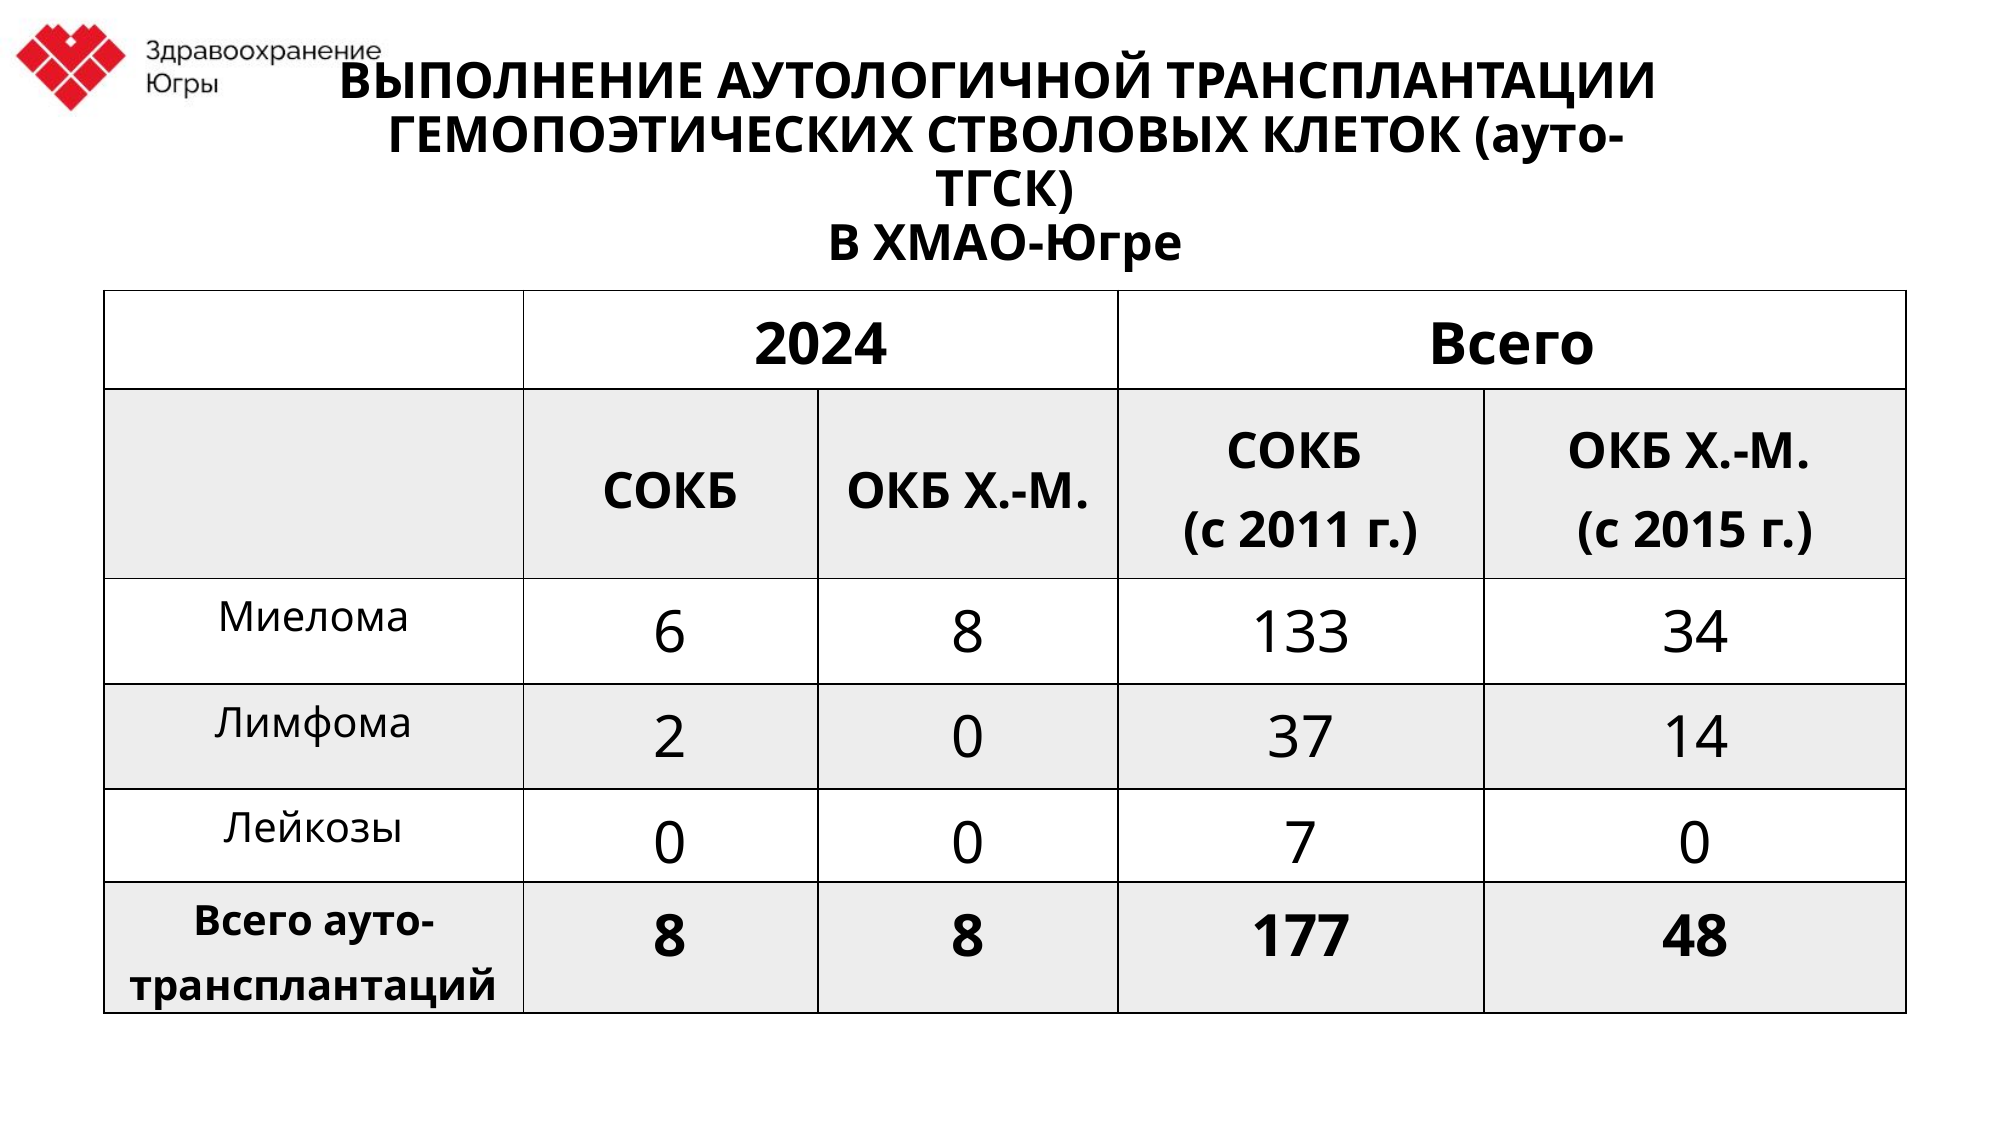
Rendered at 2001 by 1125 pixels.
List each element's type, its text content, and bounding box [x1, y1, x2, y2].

table_cell 177 [1119, 883, 1483, 1012]
title ВЫПОЛНЕНИЕ АУТОЛОГИЧНОЙ ТРАНСПЛАНТАЦИИ ГЕМОПОЭТИЧЕСКИХ СТВОЛОВЫХ КЛЕТОК (ауто-ТГСК) В ХМАО-Югре [314, 85, 1696, 242]
table_header [105, 291, 523, 388]
picture [0, 0, 409, 128]
table_cell 0 [524, 790, 817, 881]
table_cell Миелома [105, 579, 523, 683]
table_cell 0 [1485, 790, 1905, 881]
table_cell 8 [819, 579, 1117, 683]
table_cell 37 [1119, 685, 1483, 788]
table_cell 0 [819, 685, 1117, 788]
table_cell 8 [819, 883, 1117, 1012]
table_cell 14 [1485, 685, 1905, 788]
table_cell 133 [1119, 579, 1483, 683]
table_cell 0 [819, 790, 1117, 881]
table_cell ОКБ Х.-М. [819, 390, 1117, 578]
table_cell 2 [524, 685, 817, 788]
table_cell 8 [524, 883, 817, 1012]
table_cell ОКБ Х.-М. (с 2015 г.) [1485, 390, 1905, 578]
table_cell Лейкозы [105, 790, 523, 881]
table_cell Всего ауто-трансплантаций [105, 883, 523, 1012]
table_header 2024 [524, 291, 1117, 388]
table_cell 6 [524, 579, 817, 683]
table_cell 48 [1485, 883, 1905, 1012]
table_cell Лимфома [105, 685, 523, 788]
table_cell СОКБ (с 2011 г.) [1119, 390, 1483, 578]
table_cell 34 [1485, 579, 1905, 683]
table_cell 7 [1119, 790, 1483, 881]
table_cell [105, 390, 523, 578]
table_cell СОКБ [524, 390, 817, 578]
table_header Всего [1119, 291, 1905, 388]
